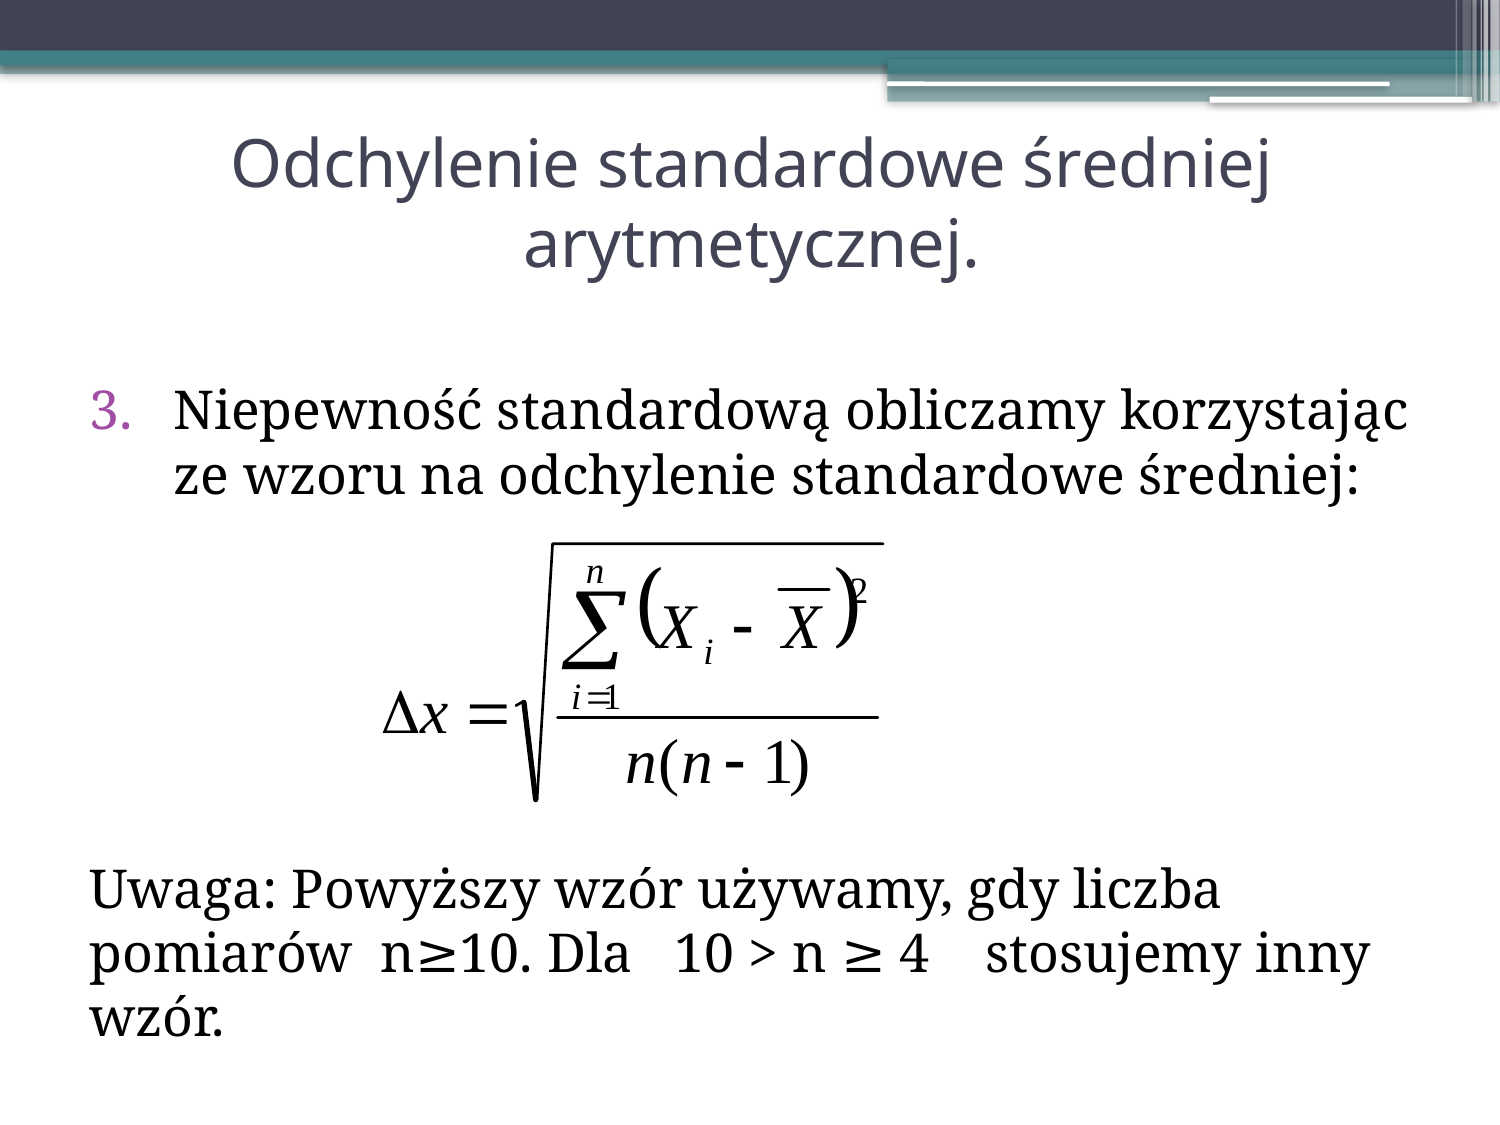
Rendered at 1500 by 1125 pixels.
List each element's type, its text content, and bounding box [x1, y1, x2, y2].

list Niepewność standardową obliczamy korzystając ze wzoru na odchylenie standardowe średniej: Uwaga: Powyższy wzór używamy, gdy liczba pomiarów n≥10. Dla 10 > n ≥ 4 stosujemy inny wzór. [75, 368, 1425, 1079]
title Odchylenie standardowe średniej arytmetycznej. [76, 113, 1427, 289]
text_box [371, 526, 897, 814]
